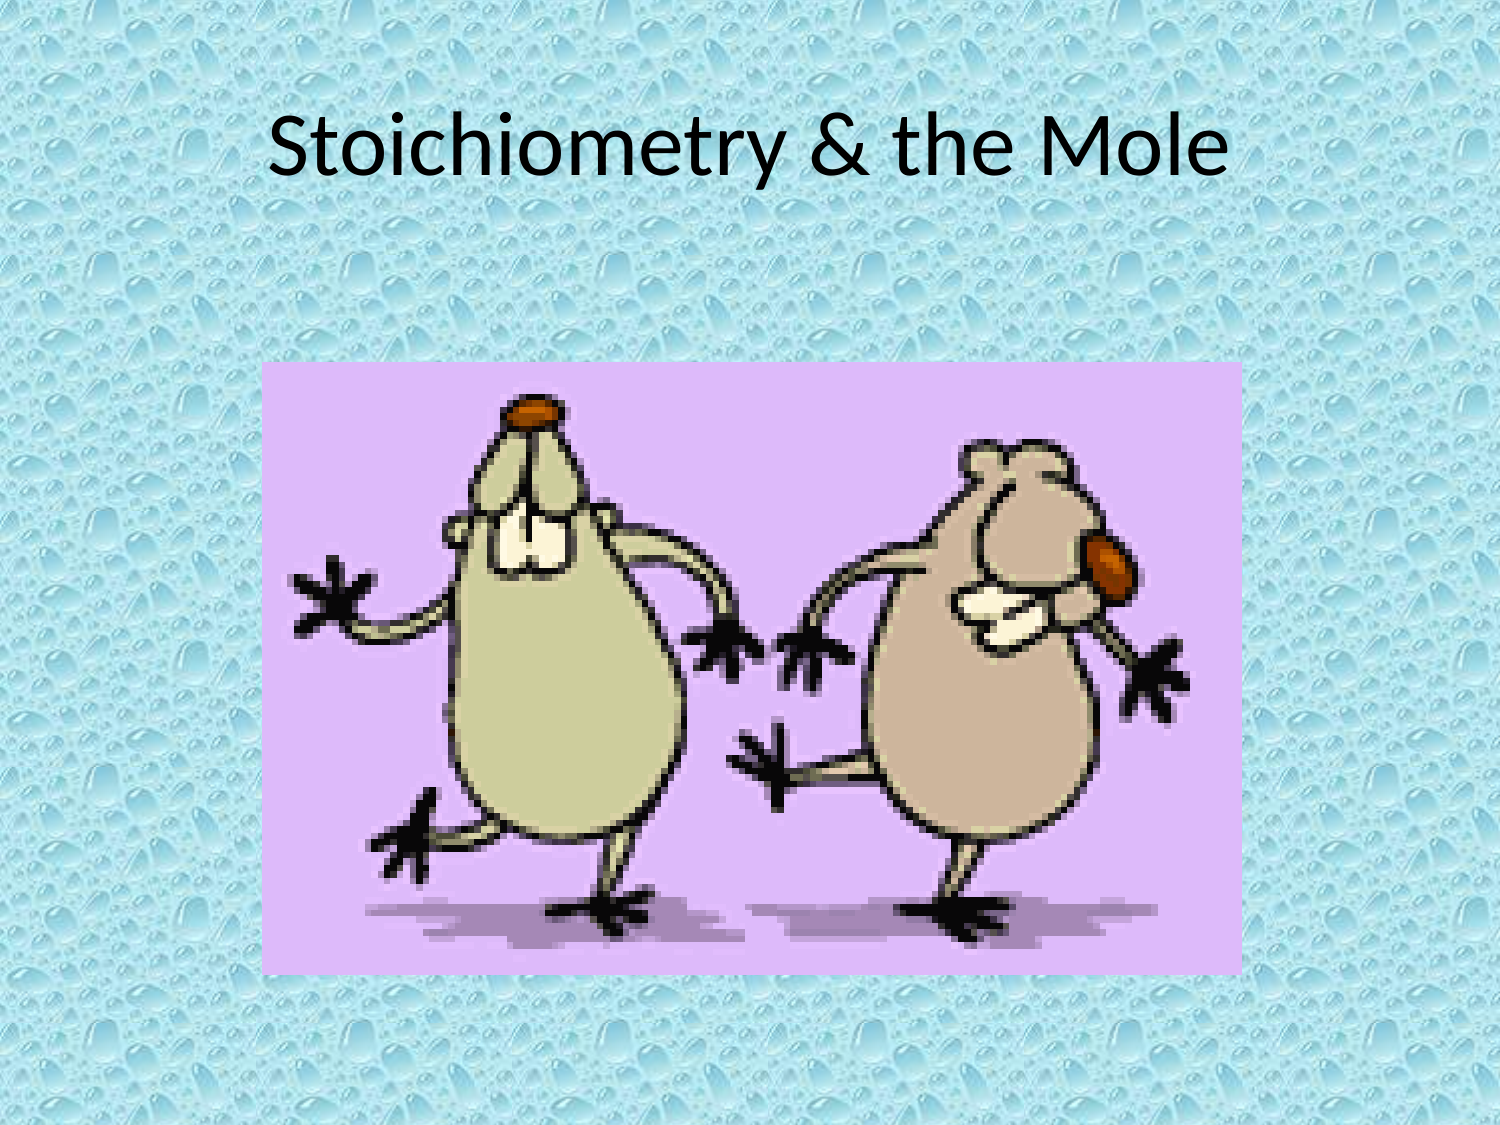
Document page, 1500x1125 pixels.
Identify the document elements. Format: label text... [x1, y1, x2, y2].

picture [0, 0, 1500, 1125]
title Stoichiometry & the Mole [75, 45, 1425, 233]
